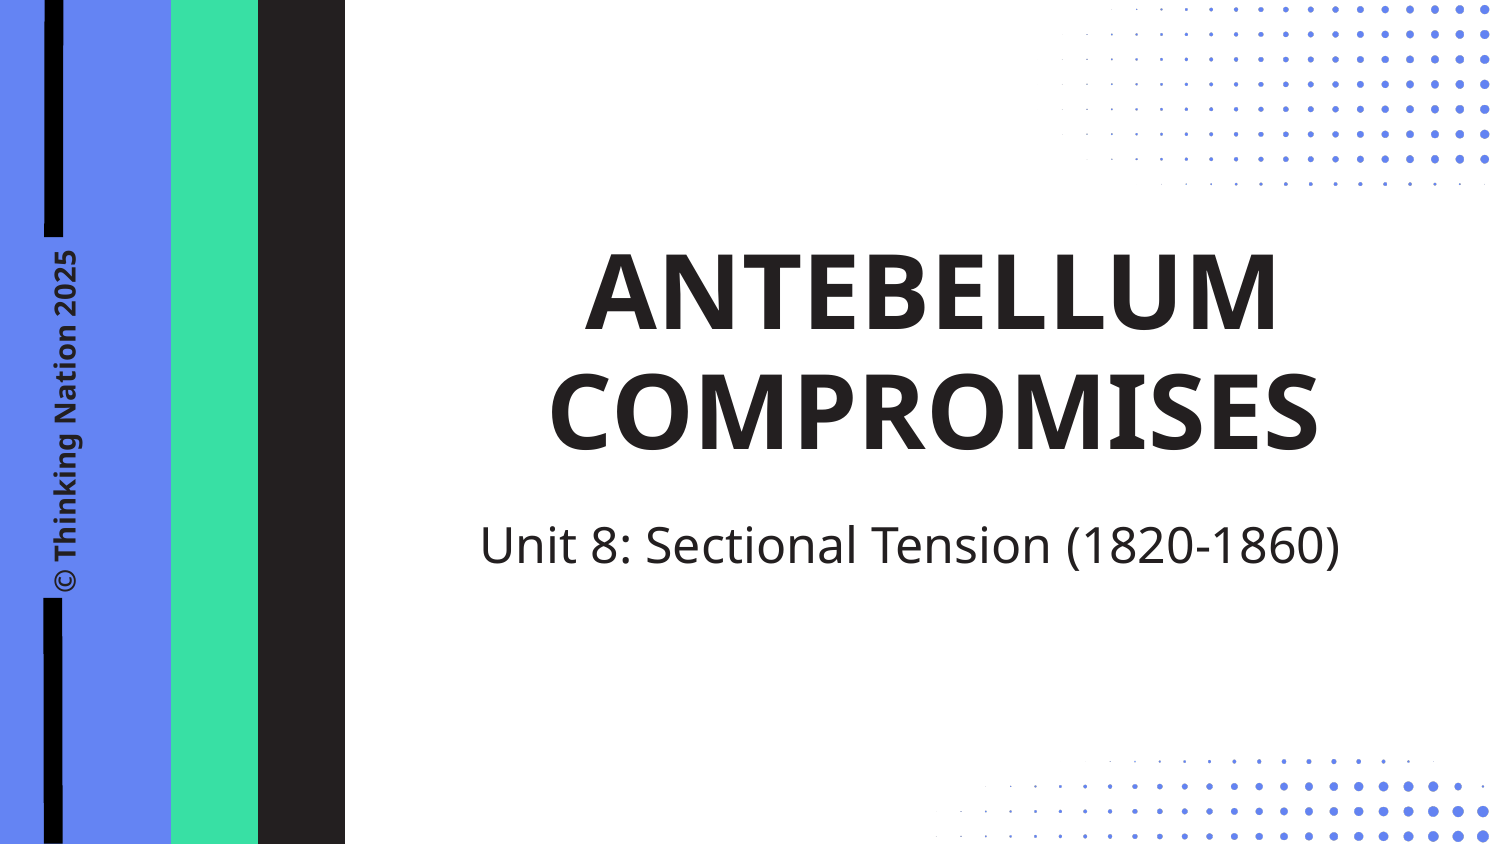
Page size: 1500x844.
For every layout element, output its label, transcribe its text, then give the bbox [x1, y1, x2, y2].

text_box [1037, 0, 1500, 186]
text_box Unit 8: Sectional Tension (1820-1860) [392, 513, 1428, 574]
text_box ANTEBELLUM COMPROMISES [356, 233, 1500, 474]
text_box [911, 759, 1500, 844]
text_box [0, 0, 346, 844]
